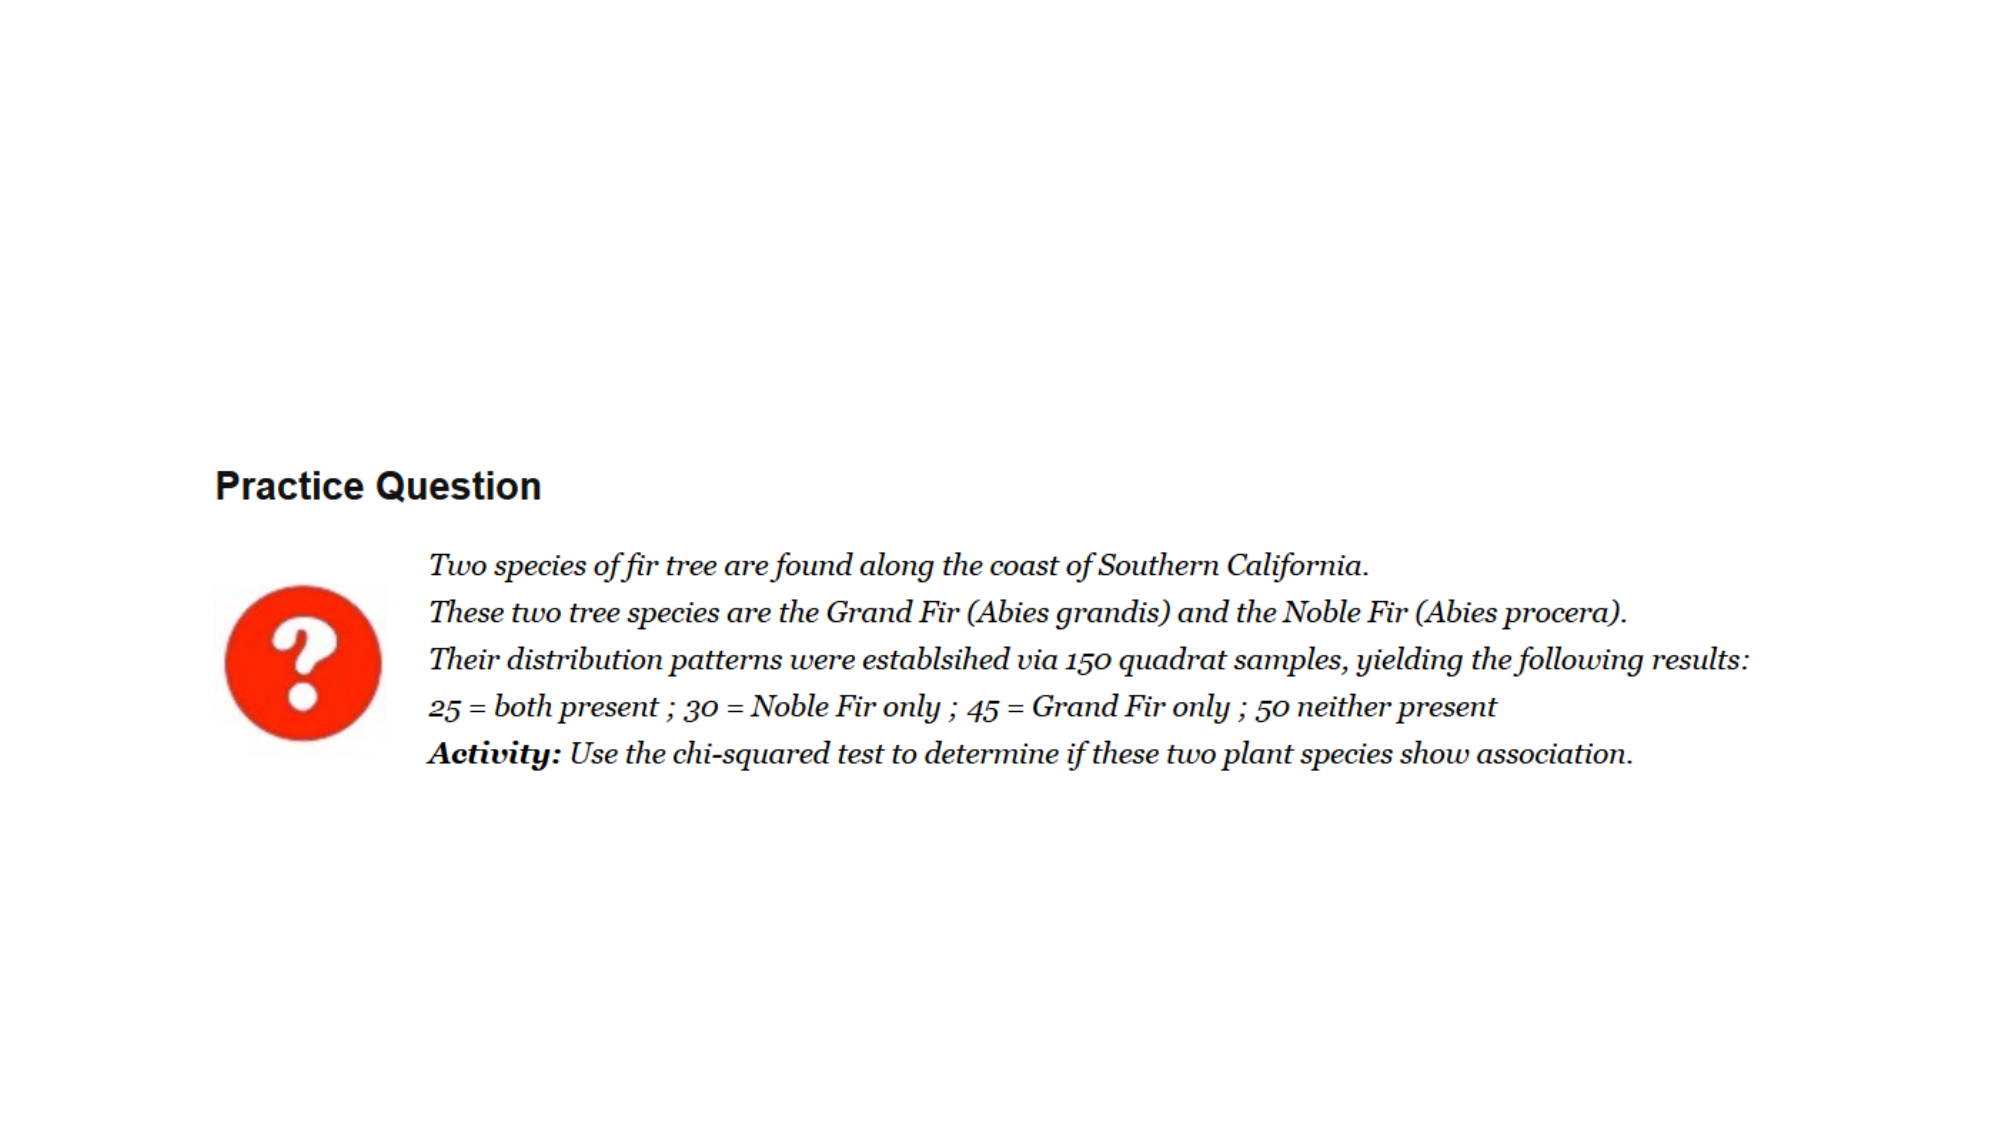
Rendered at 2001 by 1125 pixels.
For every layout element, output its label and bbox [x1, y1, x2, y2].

list [202, 452, 1798, 791]
